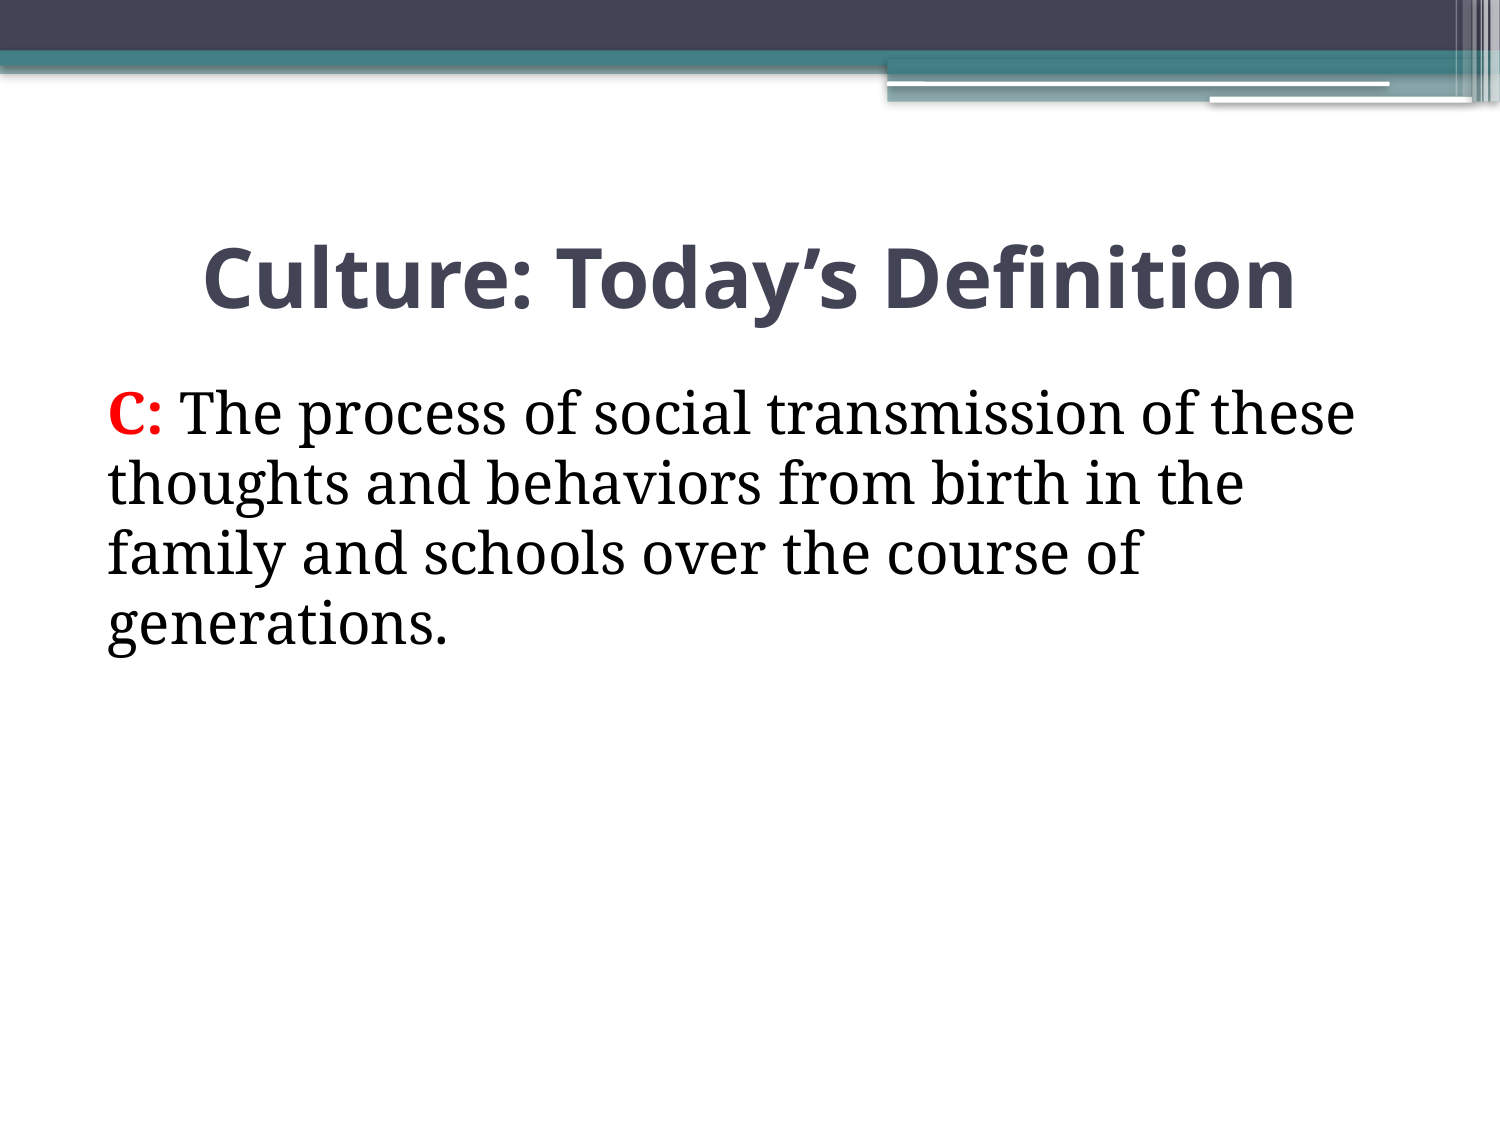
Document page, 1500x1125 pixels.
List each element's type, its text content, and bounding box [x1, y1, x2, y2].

title Culture: Today’s Definition [75, 187, 1425, 363]
list C: The process of social transmission of these thoughts and behaviors from birth in the family and schools over the course of generations. [75, 368, 1425, 1079]
